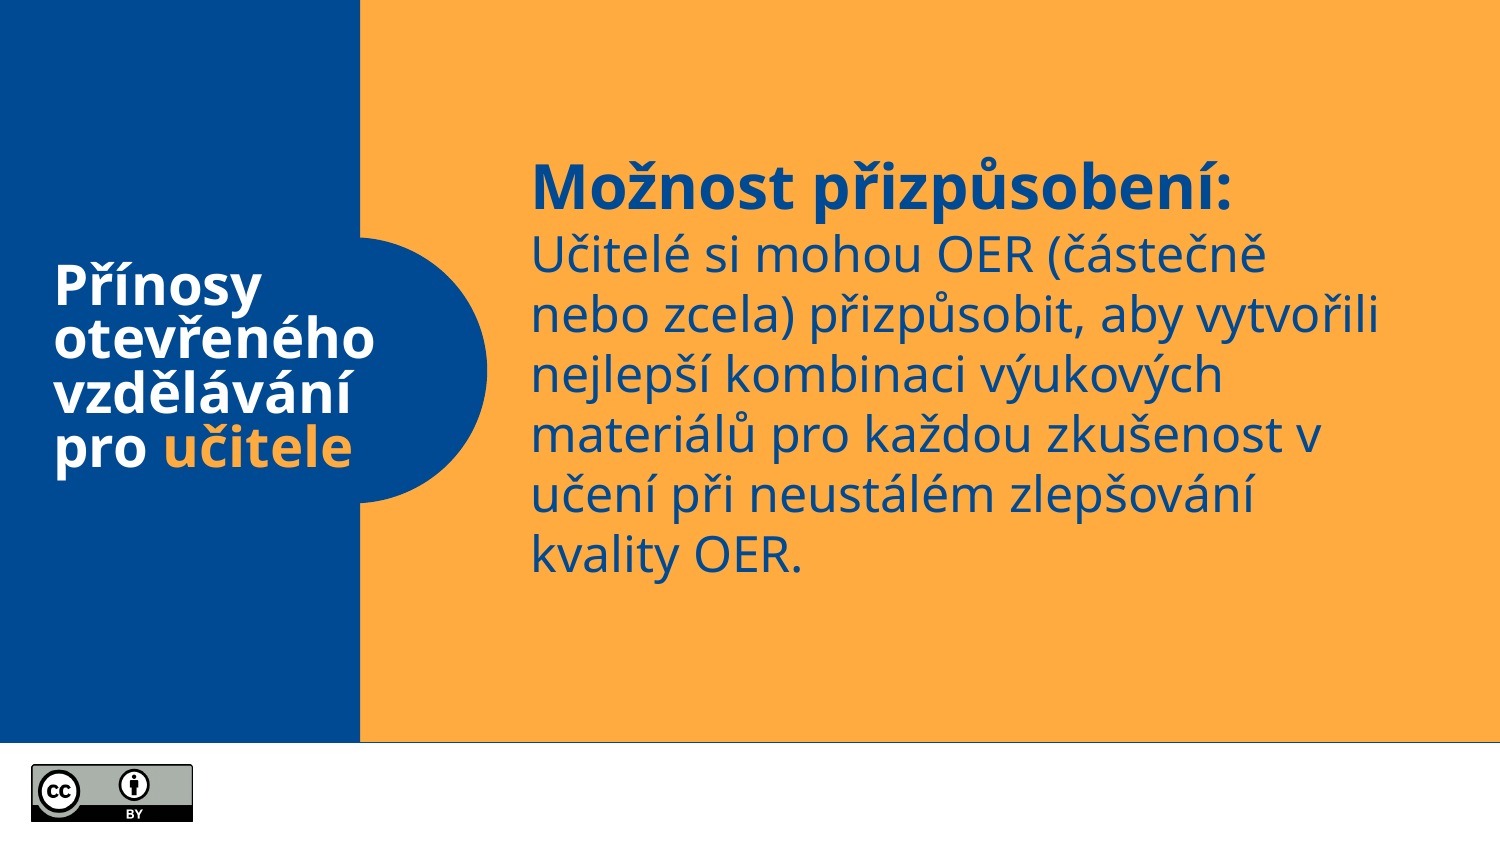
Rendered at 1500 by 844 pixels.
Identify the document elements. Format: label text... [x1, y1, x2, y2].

text_box [0, 750, 1500, 844]
text_box [300, 493, 405, 504]
text_box [421, 255, 488, 485]
text_box Možnost přizpůsobení: Učitelé si mohou OER (částečně nebo zcela) přizpůsobit, aby vytvořili nejlepší kombinaci výukových materiálů pro každou zkušenost v učení při neustálém zlepšování kvality OER. [515, 132, 1411, 598]
picture [31, 764, 193, 822]
text_box [0, 0, 361, 742]
text_box Přínosy otevřeného vzdělávání pro učitele [38, 246, 421, 493]
text_box [304, 237, 401, 246]
